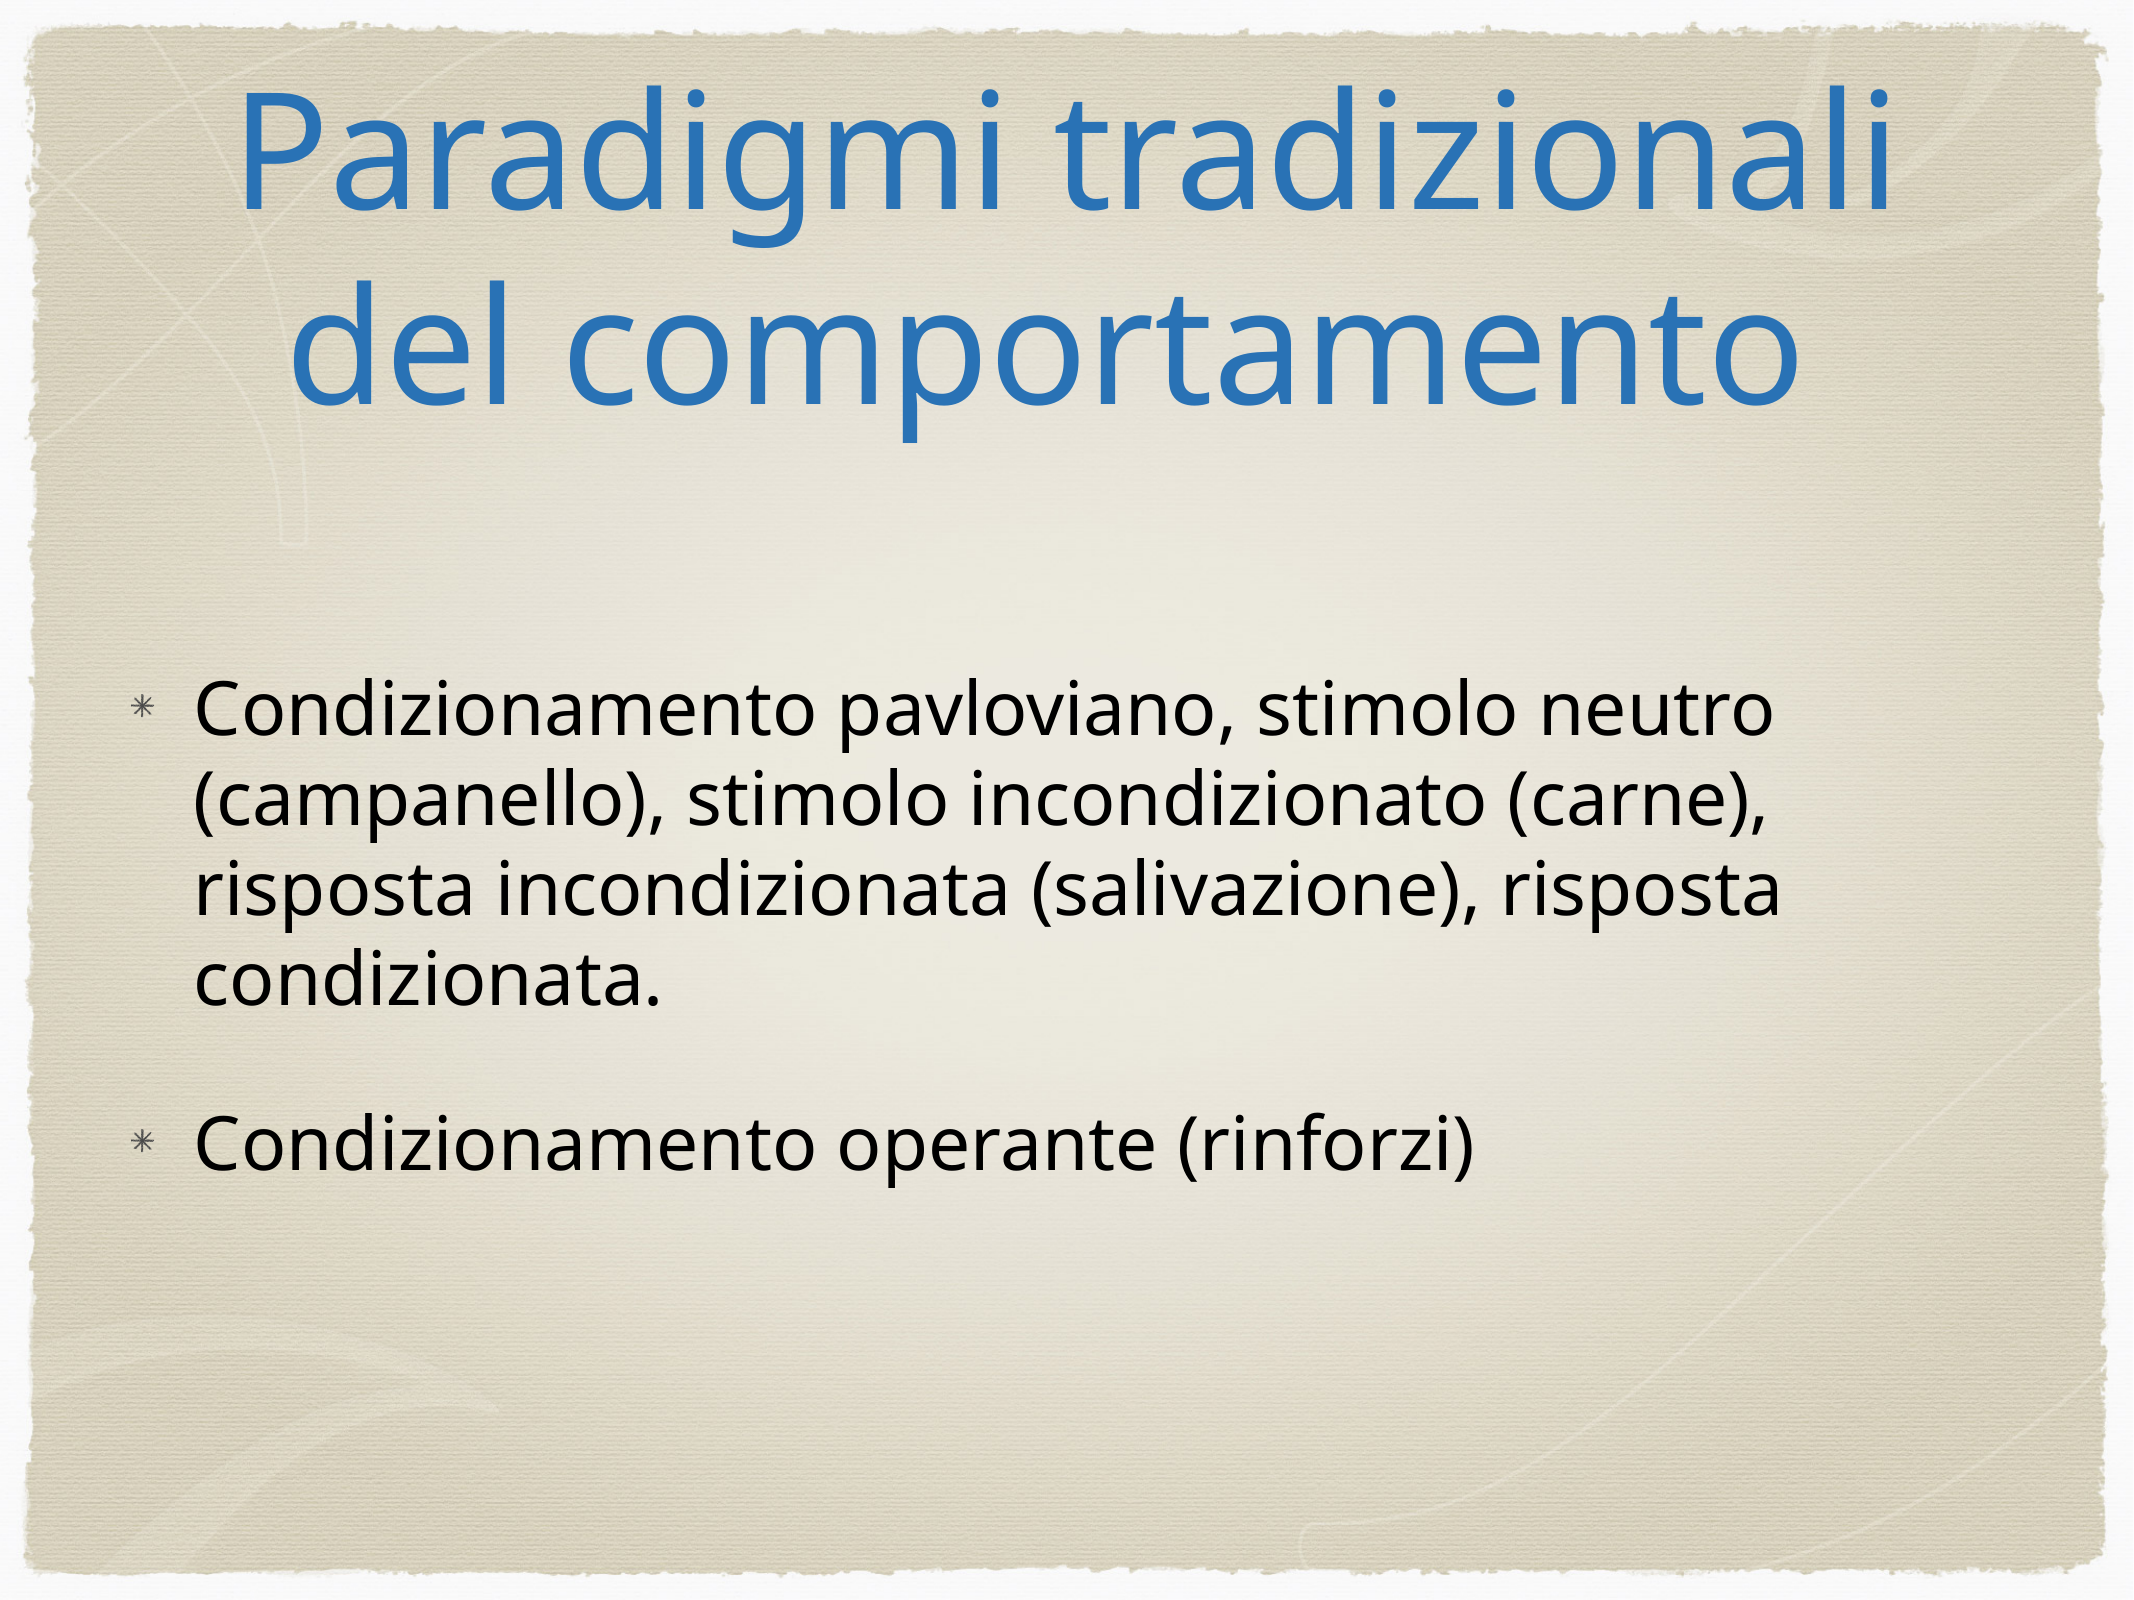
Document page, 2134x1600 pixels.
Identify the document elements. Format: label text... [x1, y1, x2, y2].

picture [0, 0, 2134, 1600]
list Condizionamento pavloviano, stimolo neutro (campanello), stimolo incondizionato (carne), risposta incondizionata (salivazione), risposta condizionata. Condizionamento operante (rinforzi) [128, 453, 2005, 1393]
title Paradigmi tradizionali del comportamento [128, 41, 2005, 443]
